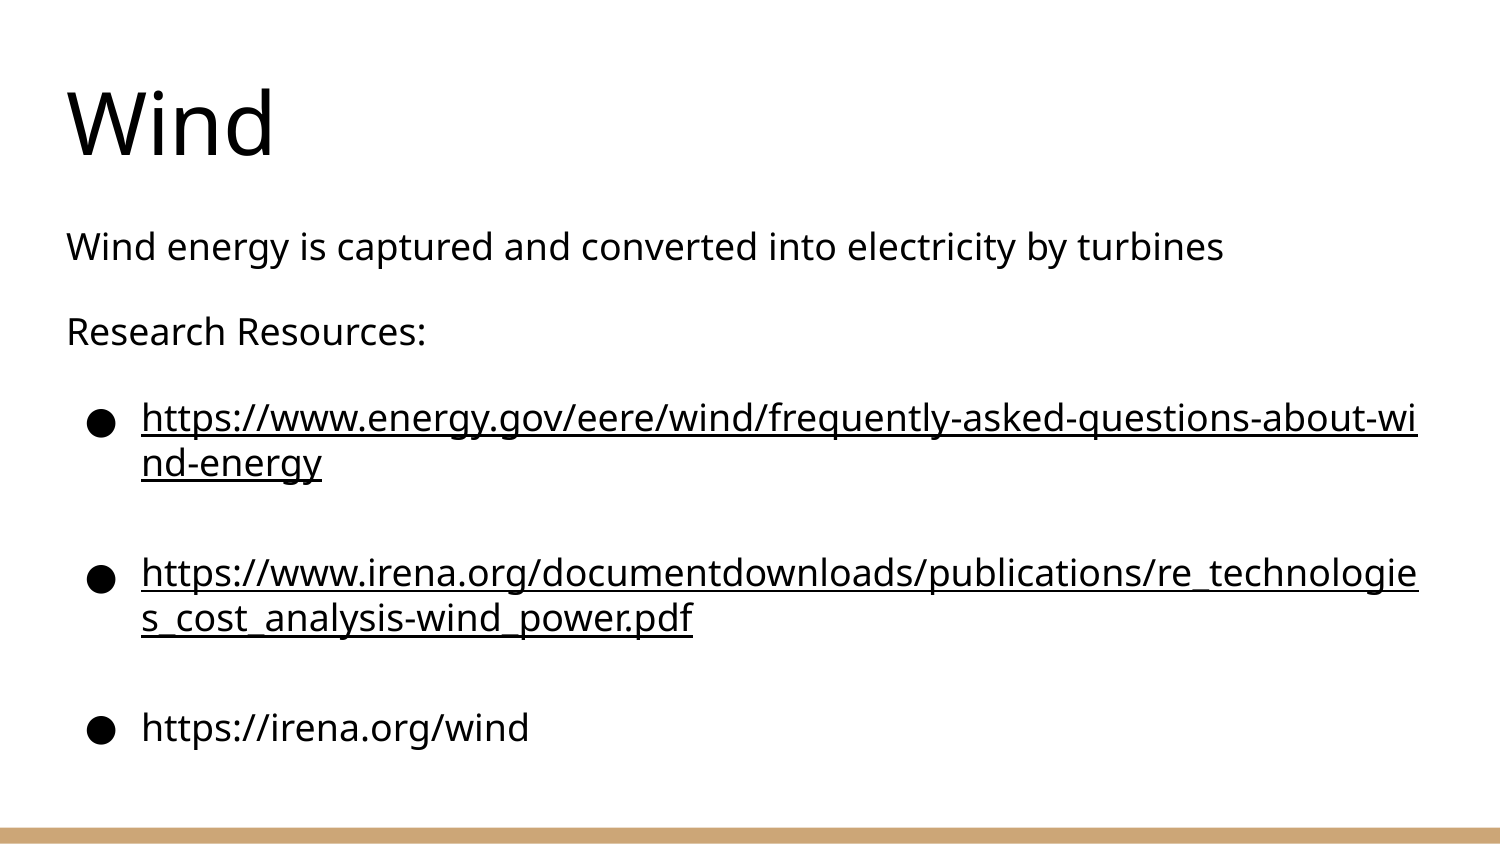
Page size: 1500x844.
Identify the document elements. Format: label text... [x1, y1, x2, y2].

title Wind [51, 51, 1449, 189]
list Wind energy is captured and converted into electricity by turbines Research Resources: https://www.energy.gov/eere/wind/frequently-asked-questions-about-wind-energy https://www.irena.org/documentdownloads/publications/re_technologies_cost_analysis-wind_power.pdf https://irena.org/wind [51, 200, 1449, 752]
